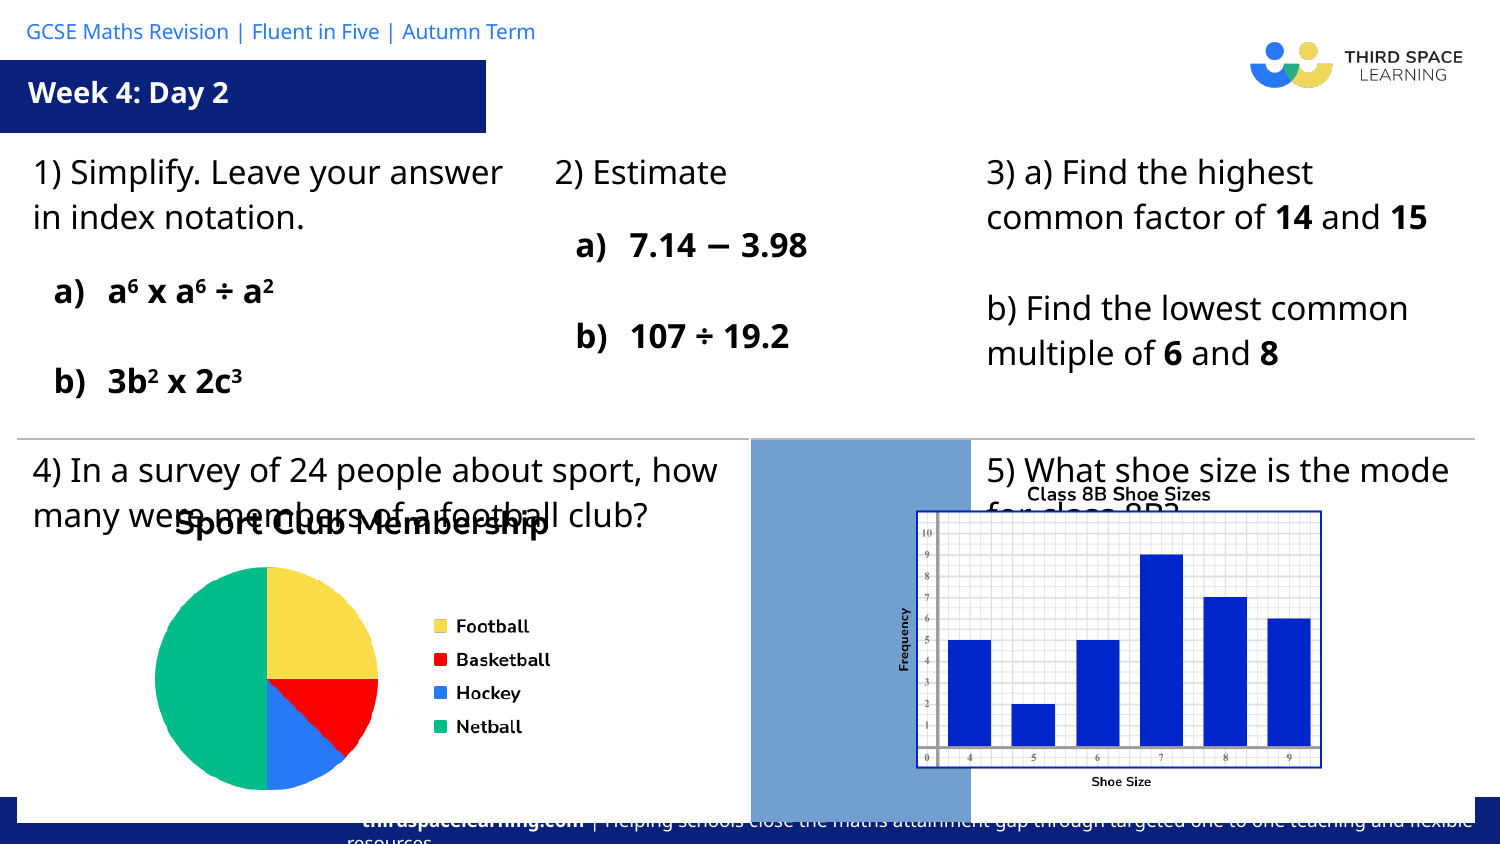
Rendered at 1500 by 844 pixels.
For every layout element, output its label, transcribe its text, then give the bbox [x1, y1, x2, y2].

table_header 3) a) Find the highest common factor of 14 and 15 b) Find the lowest common multiple of 6 and 8 [972, 142, 1474, 438]
table_header 1) Simplify. Leave your answer in index notation. a6 x a6 ÷ a2 3b2 x 2c3 [19, 142, 539, 438]
table_cell 5) What shoe size is the mode for class 8B? [972, 440, 1474, 821]
picture [155, 501, 551, 790]
text_box Week 4: Day 2 [13, 59, 383, 125]
table_cell 4) In a survey of 24 people about sport, how many were members of a football club? [19, 440, 749, 821]
picture [895, 482, 1322, 790]
picture [1250, 33, 1465, 99]
table_header 2) Estimate 7.14 − 3.98 107 ÷ 19.2 [540, 142, 971, 438]
